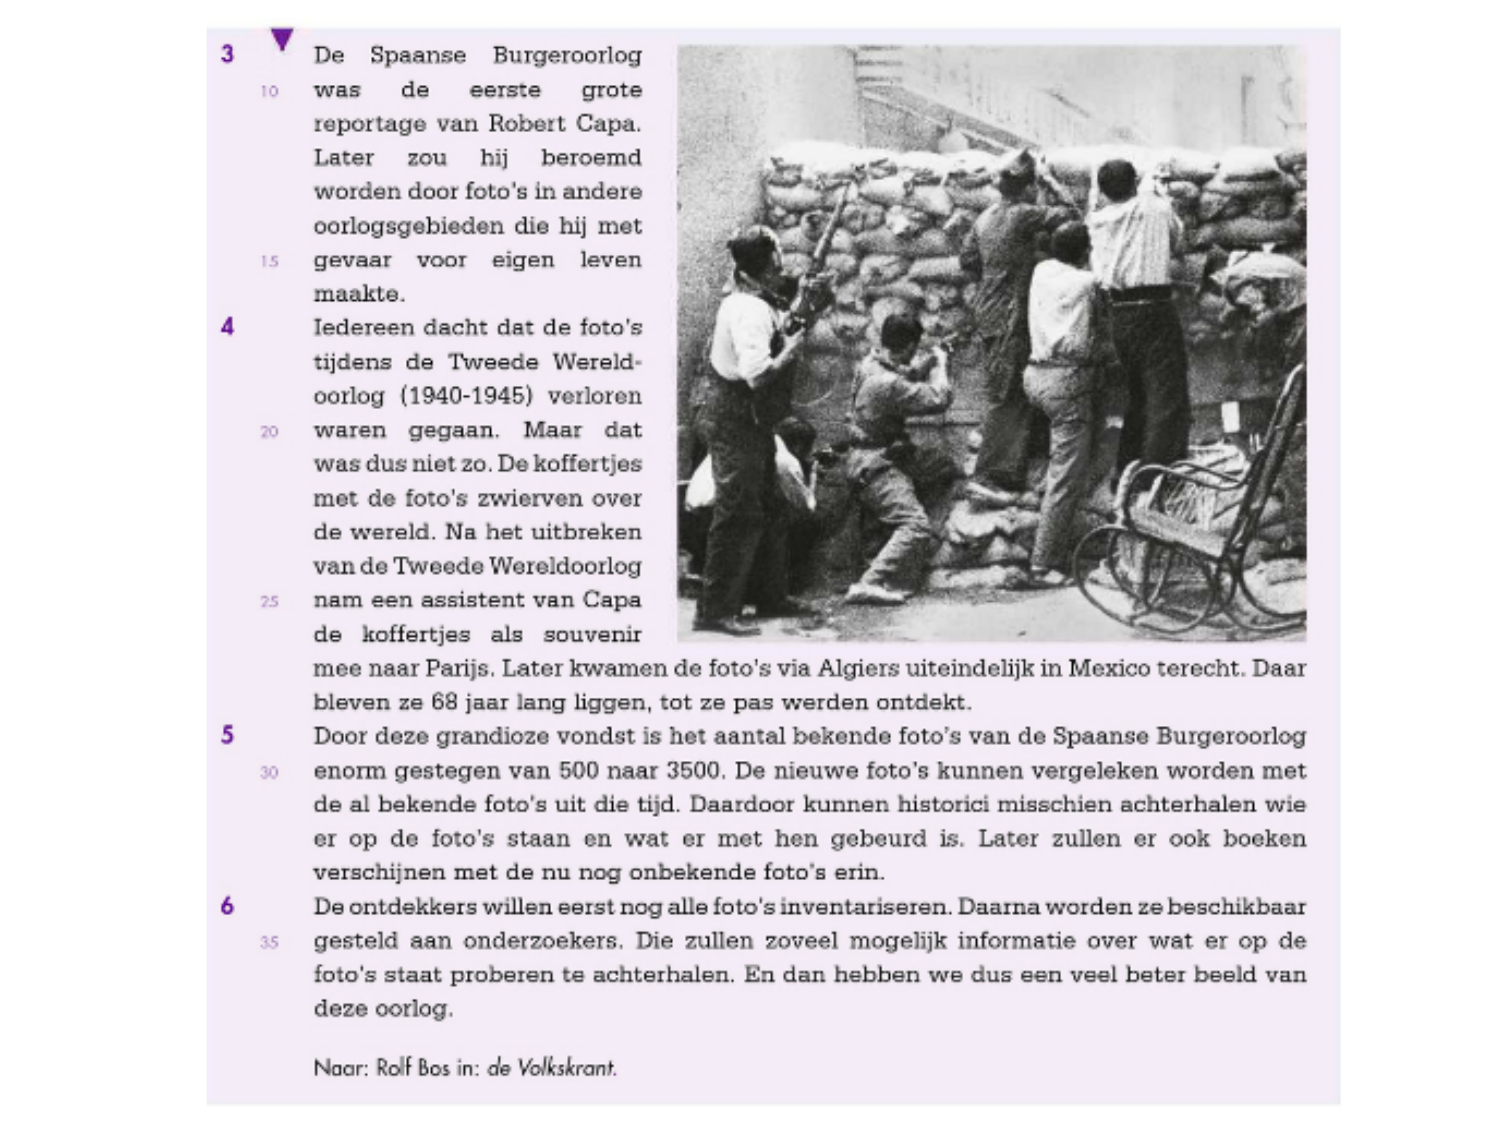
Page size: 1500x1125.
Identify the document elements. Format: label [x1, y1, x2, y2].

picture [206, 17, 1341, 1108]
